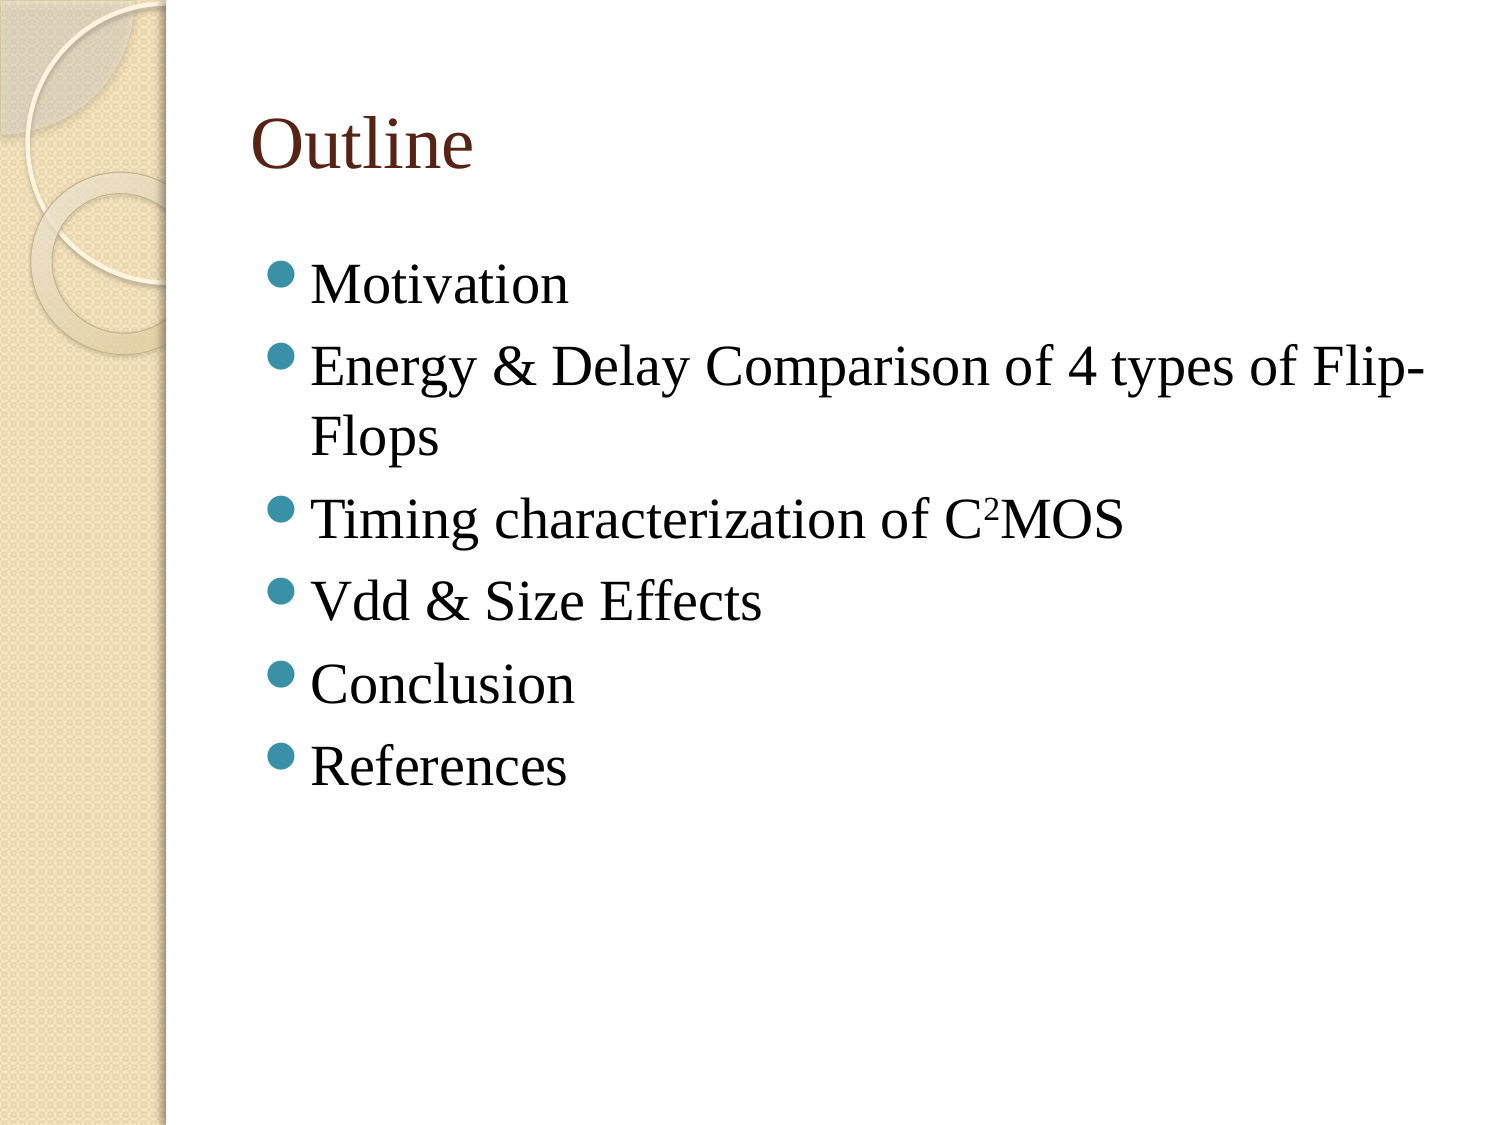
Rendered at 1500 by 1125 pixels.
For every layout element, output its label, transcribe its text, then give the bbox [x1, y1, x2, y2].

list Motivation Energy & Delay Comparison of 4 types of Flip-Flops Timing characterization of C2MOS Vdd & Size Effects Conclusion References [235, 237, 1466, 1025]
title Outline [235, 45, 1466, 233]
